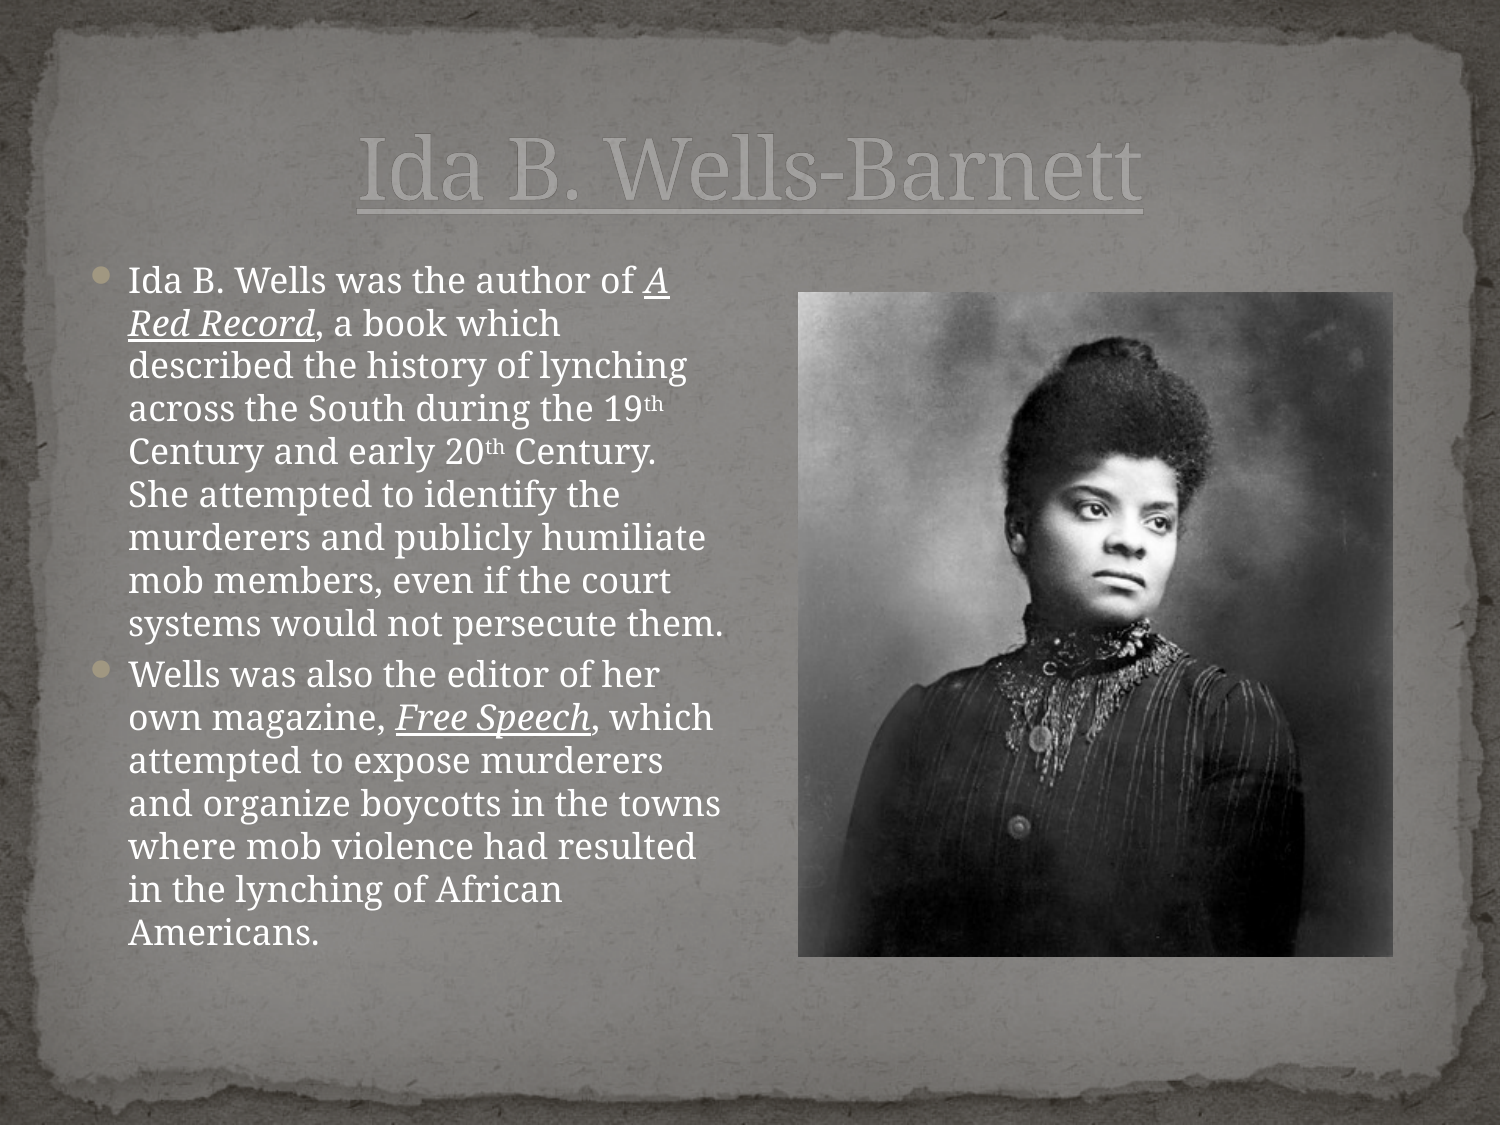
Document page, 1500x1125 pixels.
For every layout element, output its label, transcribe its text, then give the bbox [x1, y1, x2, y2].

picture [798, 292, 1393, 957]
title Ida B. Wells-Barnett [74, 24, 1425, 225]
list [800, 294, 1392, 956]
list Ida B. Wells was the author of A Red Record, a book which described the history of lynching across the South during the 19th Century and early 20th Century. She attempted to identify the murderers and publicly humiliate mob members, even if the court systems would not persecute them. Wells was also the editor of her own magazine, Free Speech, which attempted to expose murderers and organize boycotts in the towns where mob violence had resulted in the lynching of African Americans. [75, 249, 741, 1000]
